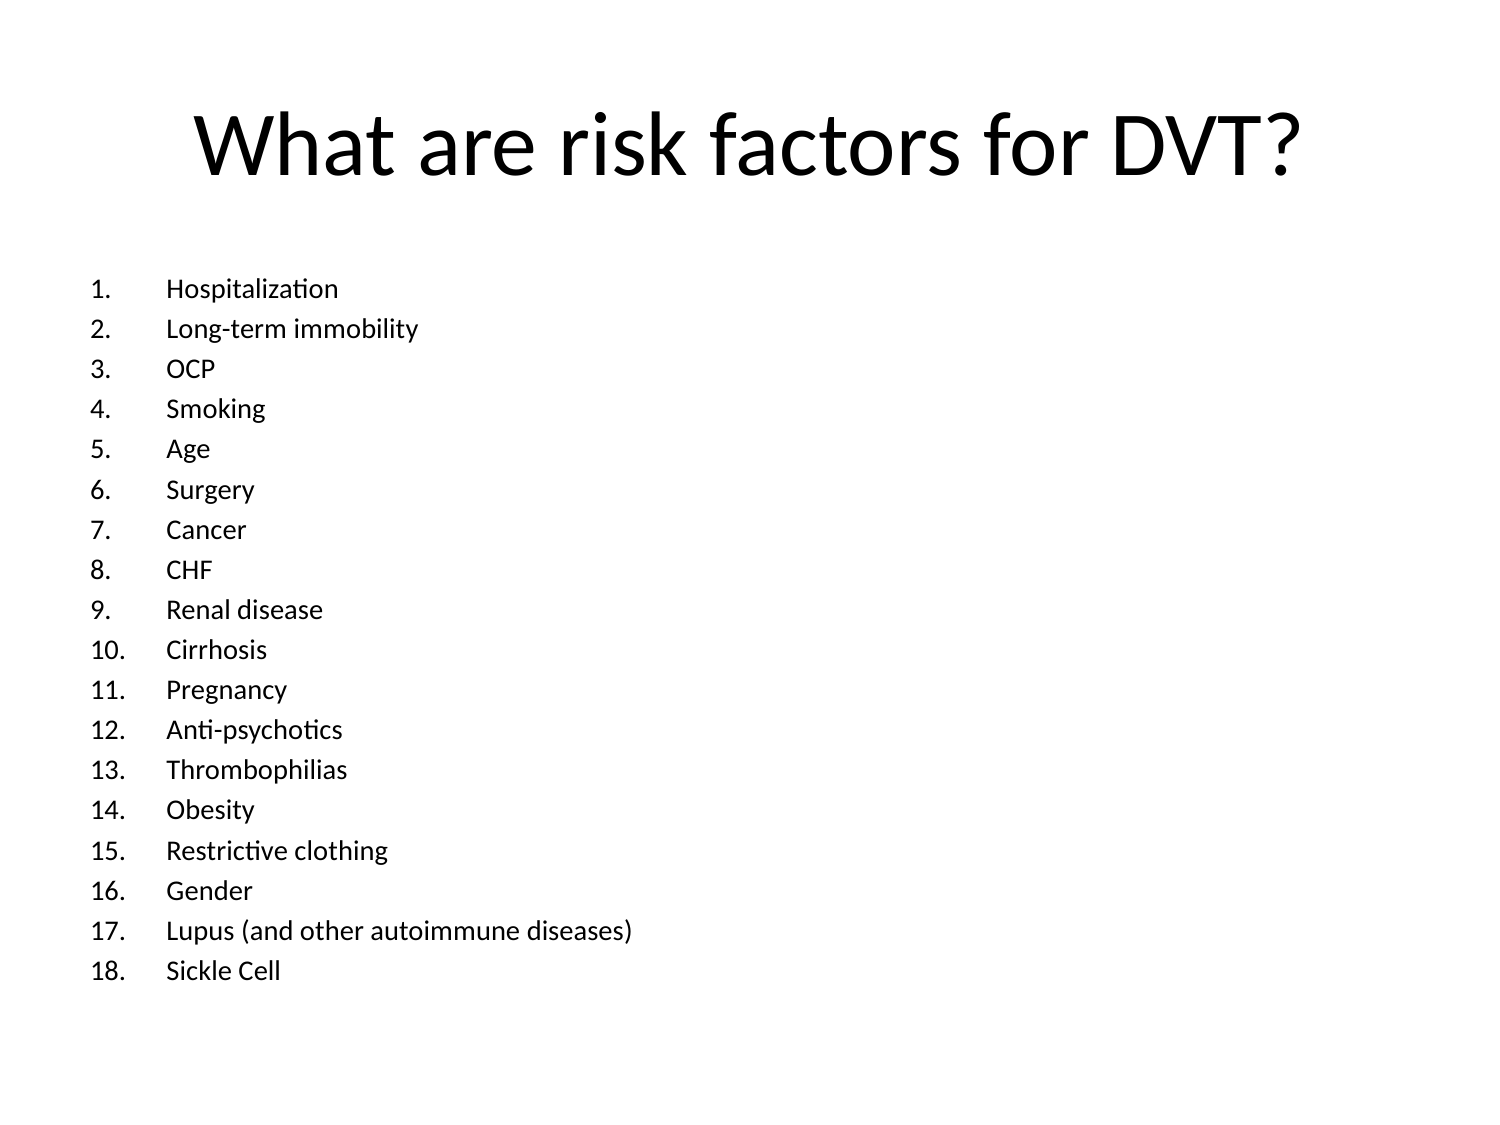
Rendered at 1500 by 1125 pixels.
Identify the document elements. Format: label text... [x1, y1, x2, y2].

list Hospitalization Long-term immobility OCP Smoking Age Surgery Cancer CHF Renal disease Cirrhosis Pregnancy Anti-psychotics Thrombophilias Obesity Restrictive clothing Gender Lupus (and other autoimmune diseases) Sickle Cell [75, 262, 1425, 1005]
title What are risk factors for DVT? [75, 45, 1425, 233]
